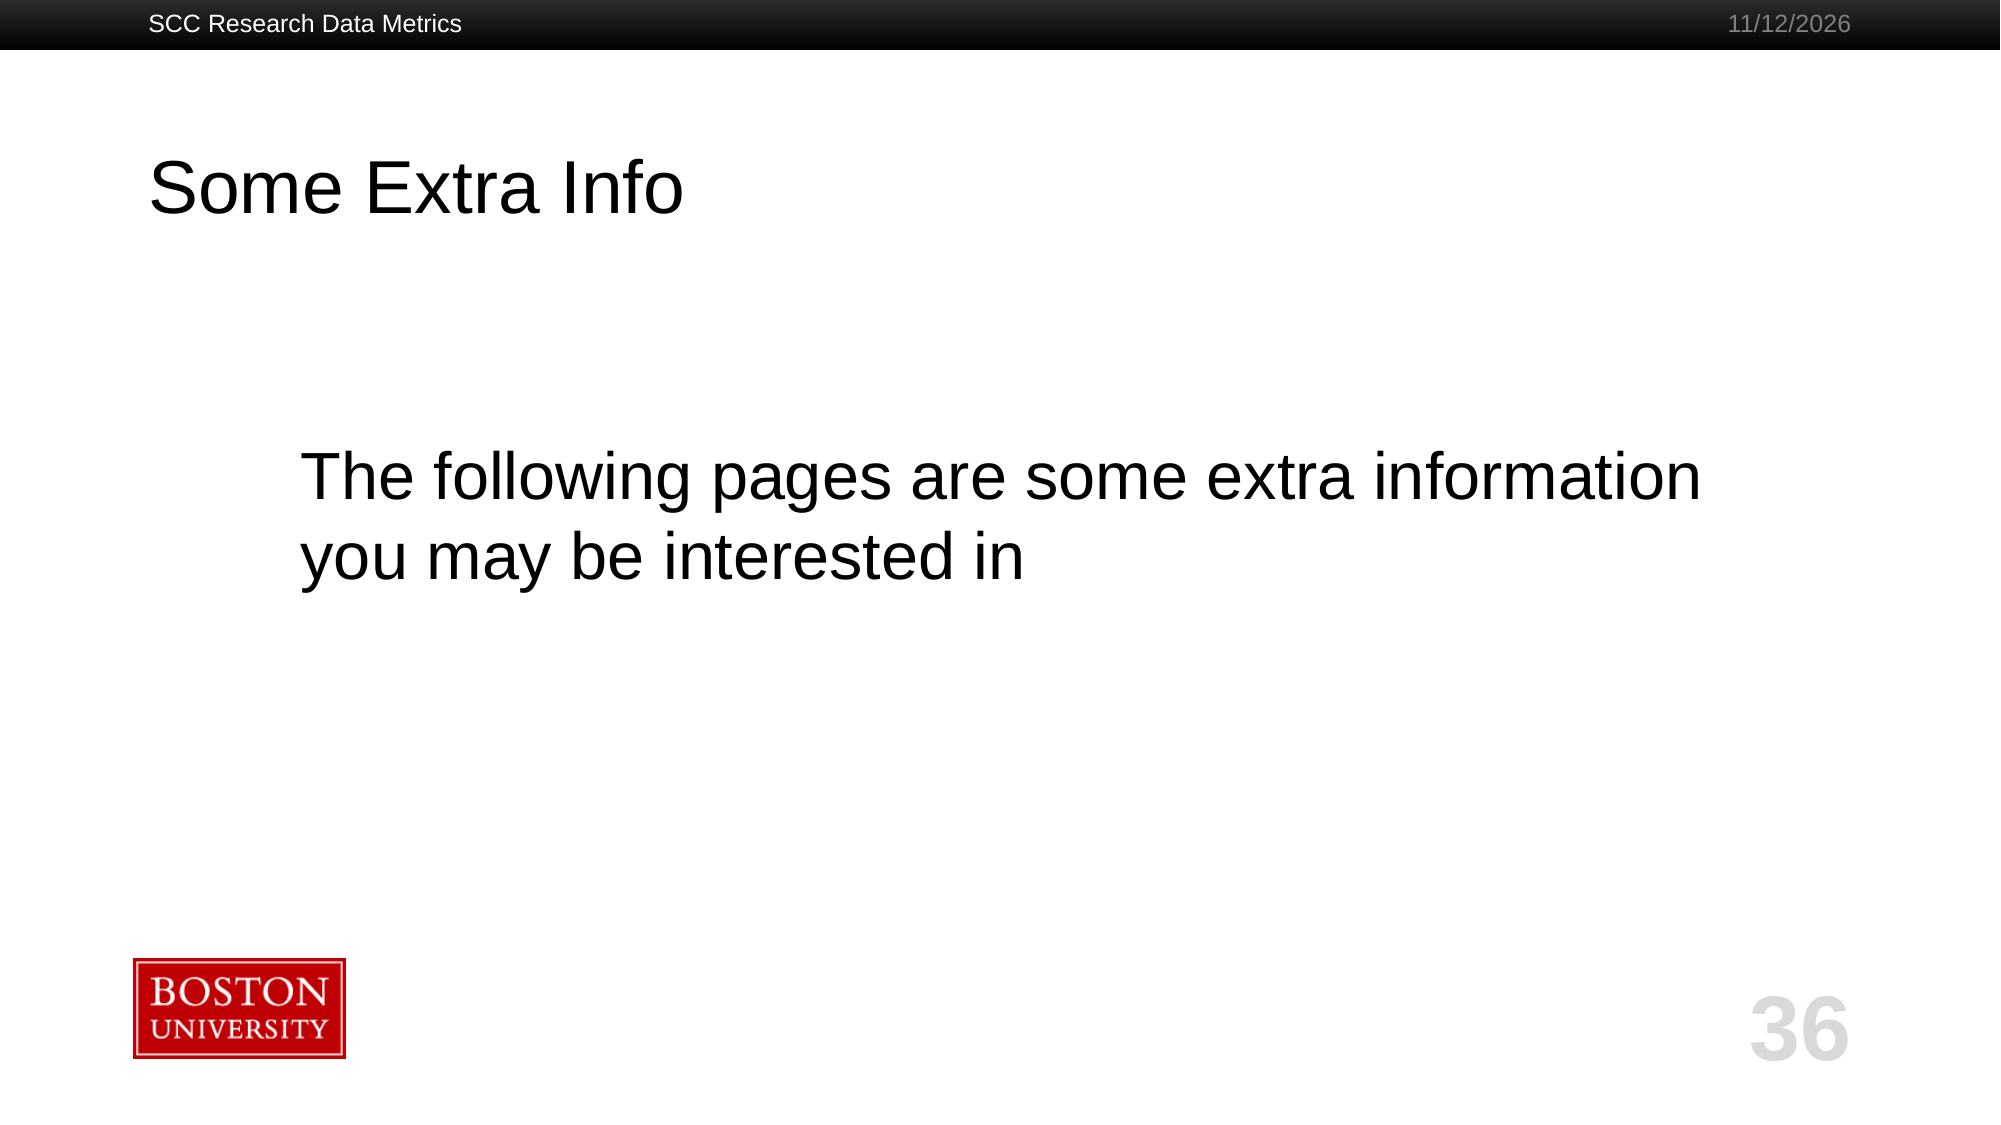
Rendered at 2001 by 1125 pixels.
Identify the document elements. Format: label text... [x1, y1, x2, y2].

list The following pages are some extra information you may be interested in [285, 425, 1837, 617]
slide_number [1449, 0, 1867, 51]
footer SCC Research Data Metrics [133, 0, 1251, 51]
slide_number 36 [1549, 968, 1867, 1082]
title Some Extra Info [133, 131, 1867, 244]
picture [133, 958, 346, 1059]
